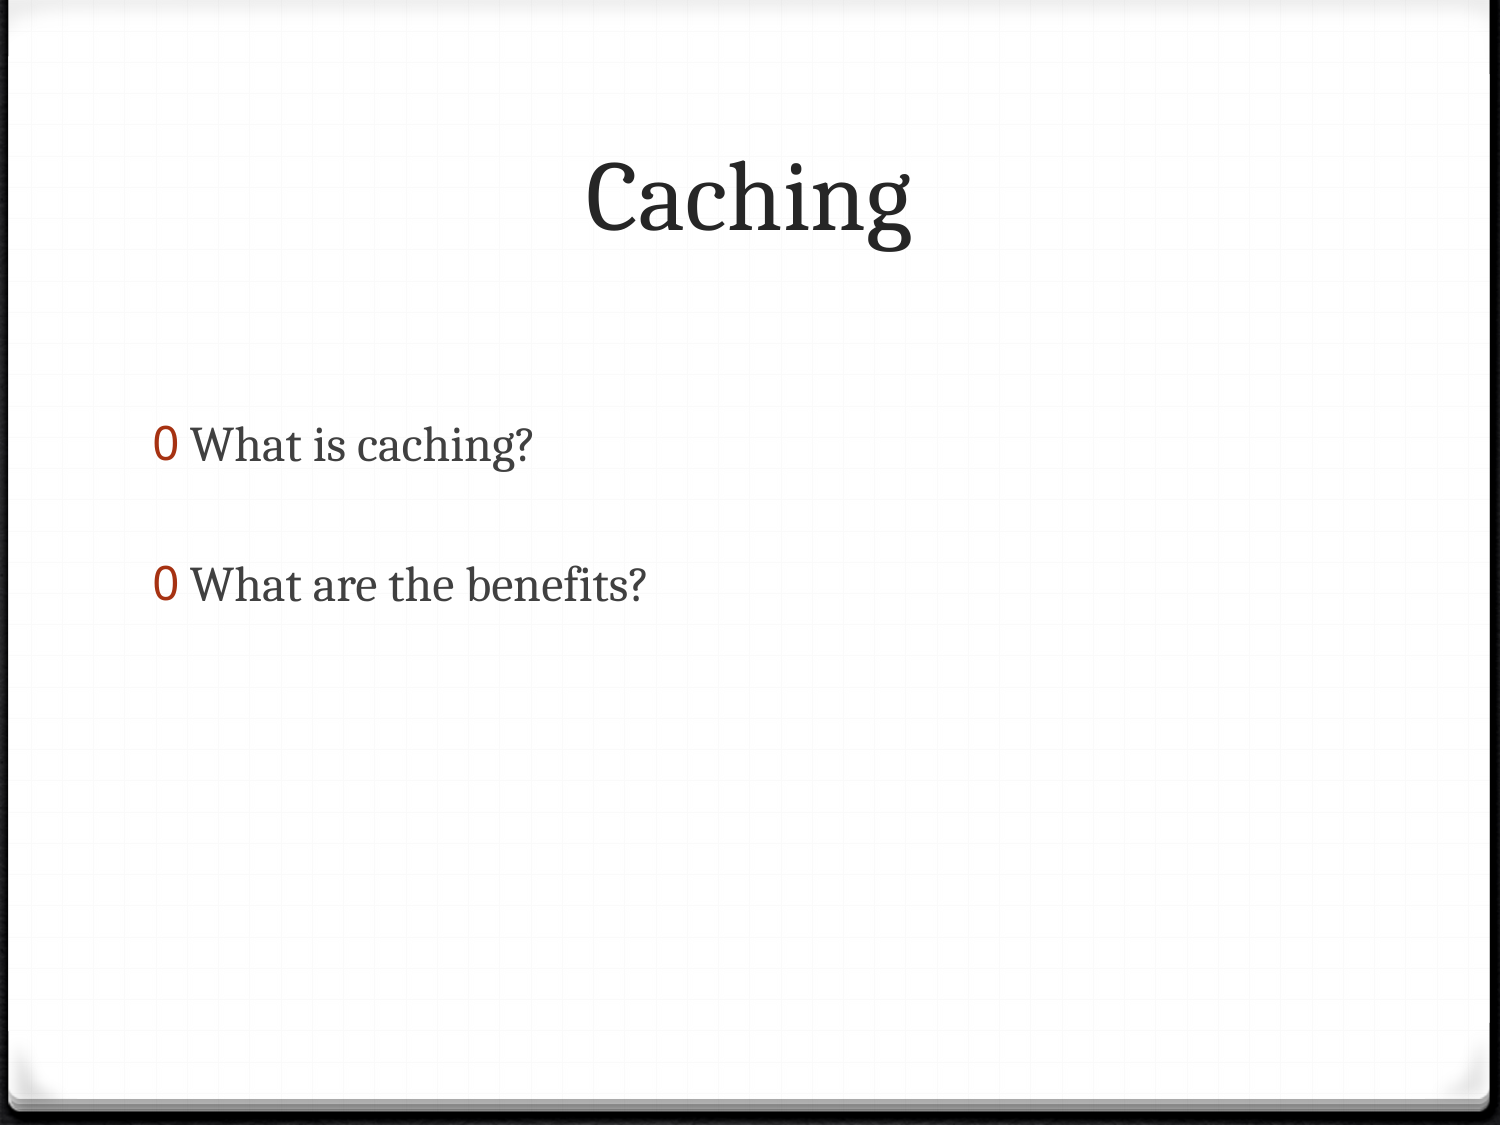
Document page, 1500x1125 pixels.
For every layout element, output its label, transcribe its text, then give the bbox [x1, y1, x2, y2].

list What is caching? What are the benefits? [137, 334, 1363, 983]
picture [0, 0, 1500, 1125]
title Caching [90, 71, 1410, 309]
